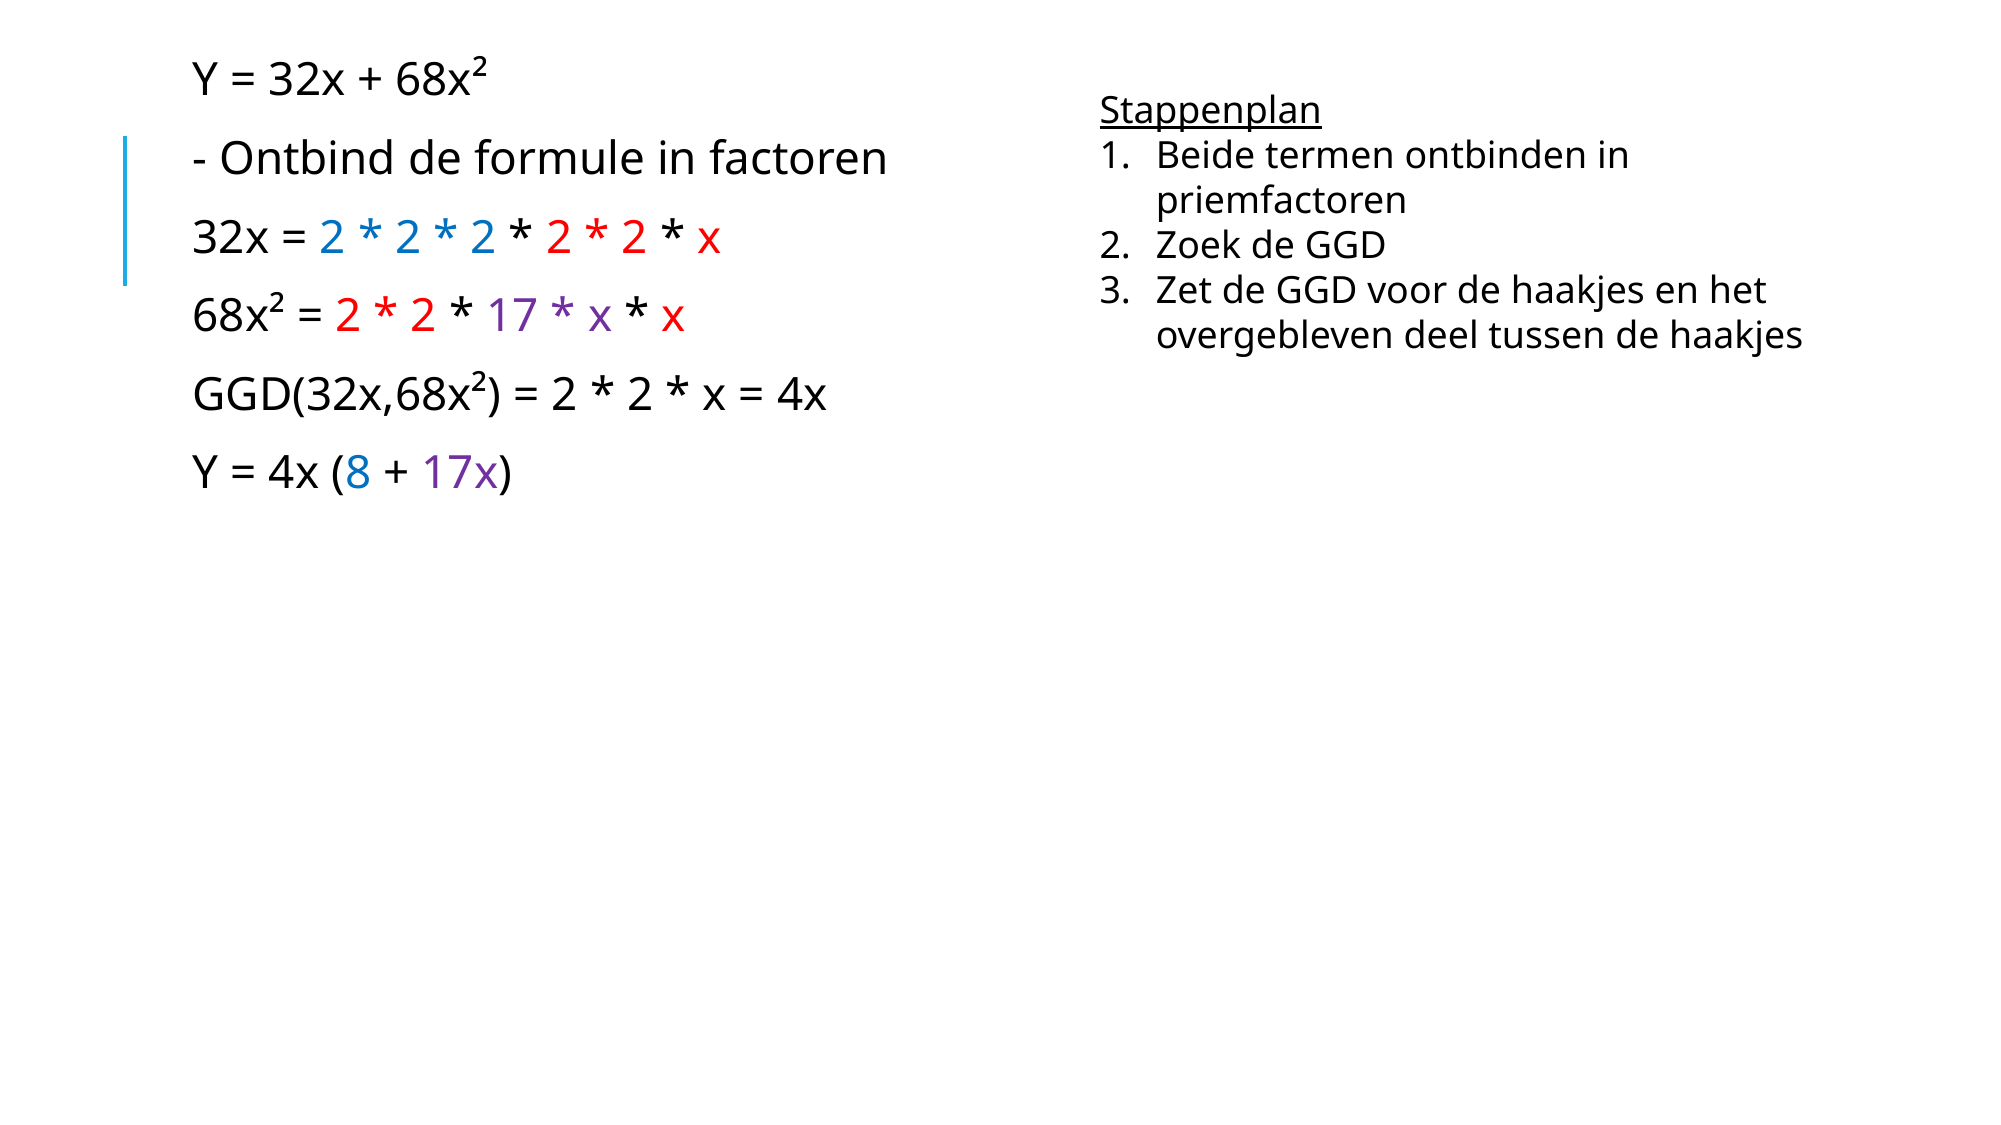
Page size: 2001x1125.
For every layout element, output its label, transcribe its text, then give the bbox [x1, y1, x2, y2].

text_box Stappenplan Beide termen ontbinden in priemfactoren Zoek de GGD Zet de GGD voor de haakjes en het overgebleven deel tussen de haakjes [1084, 78, 1903, 363]
list Y = 32x + 68x² - Ontbind de formule in factoren 32x = 2 * 2 * 2 * 2 * 2 * x 68x² = 2 * 2 * 17 * x * x GGD(32x,68x²) = 2 * 2 * x = 4x Y = 4x (8 + 17x) [170, 48, 1765, 1020]
